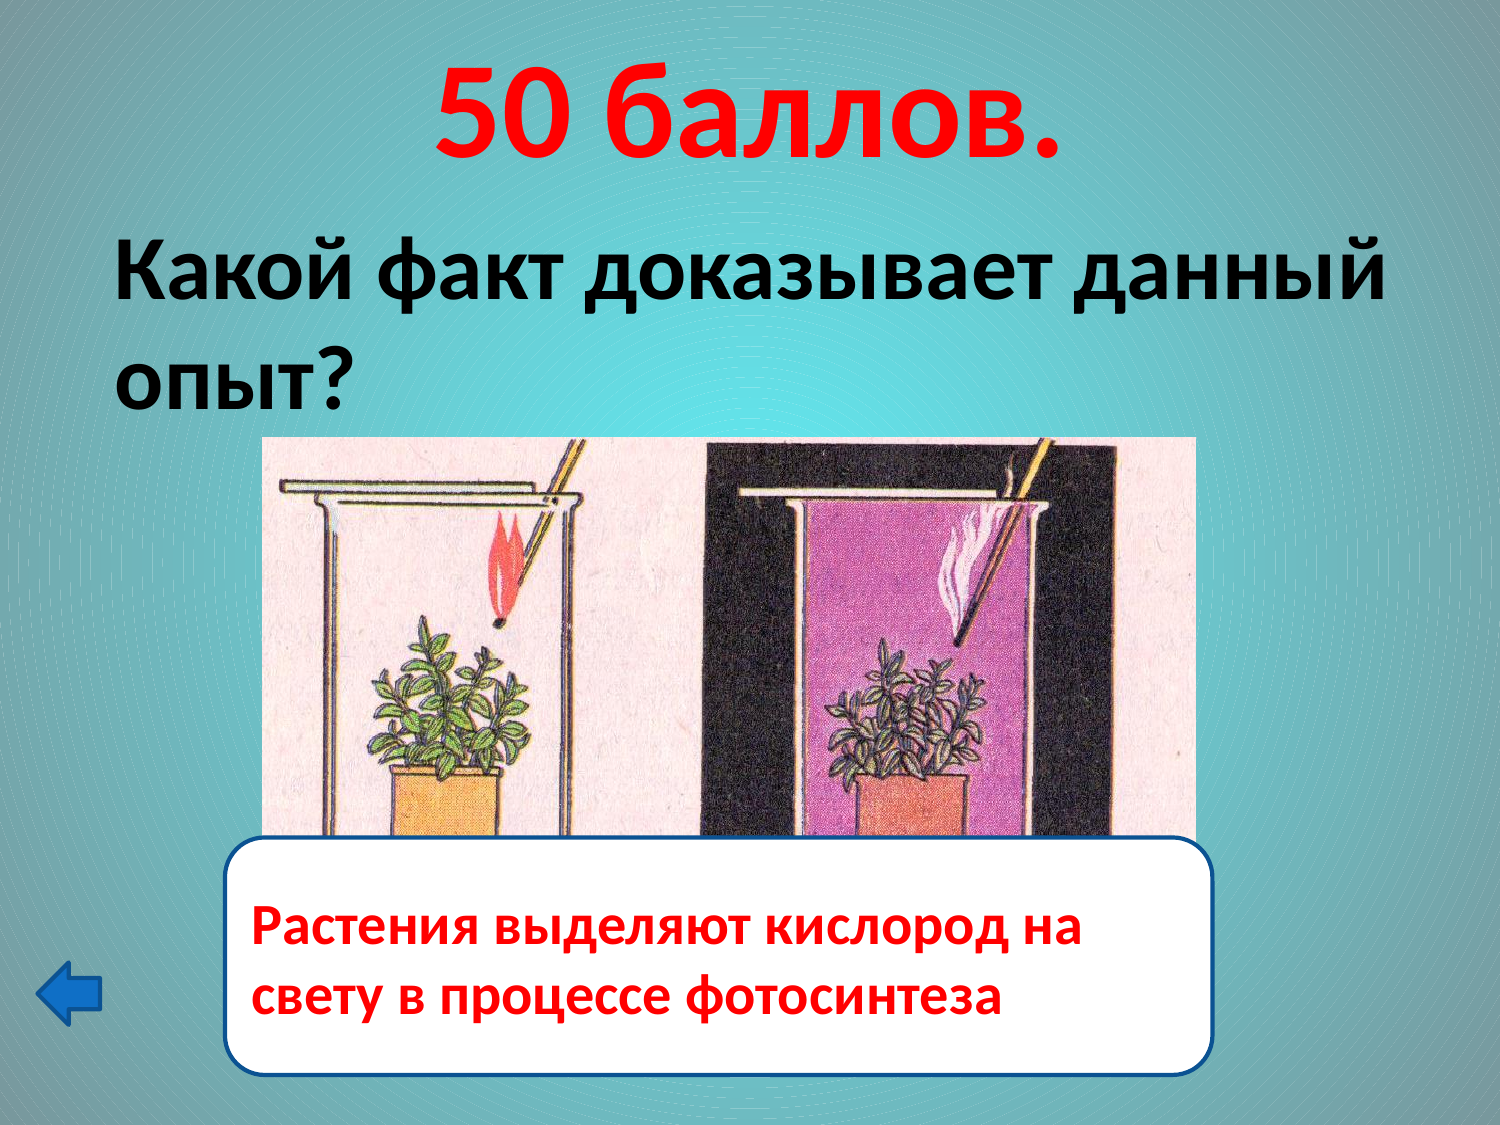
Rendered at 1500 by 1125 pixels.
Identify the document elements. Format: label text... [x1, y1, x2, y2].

picture [262, 437, 1197, 930]
list Какой факт доказывает данный опыт? [99, 200, 1438, 1005]
text_box [35, 960, 103, 1027]
text_box Растения выделяют кислород на свету в процессе фотосинтеза [222, 836, 1215, 1078]
title 50 баллов. [75, 149, 1425, 275]
